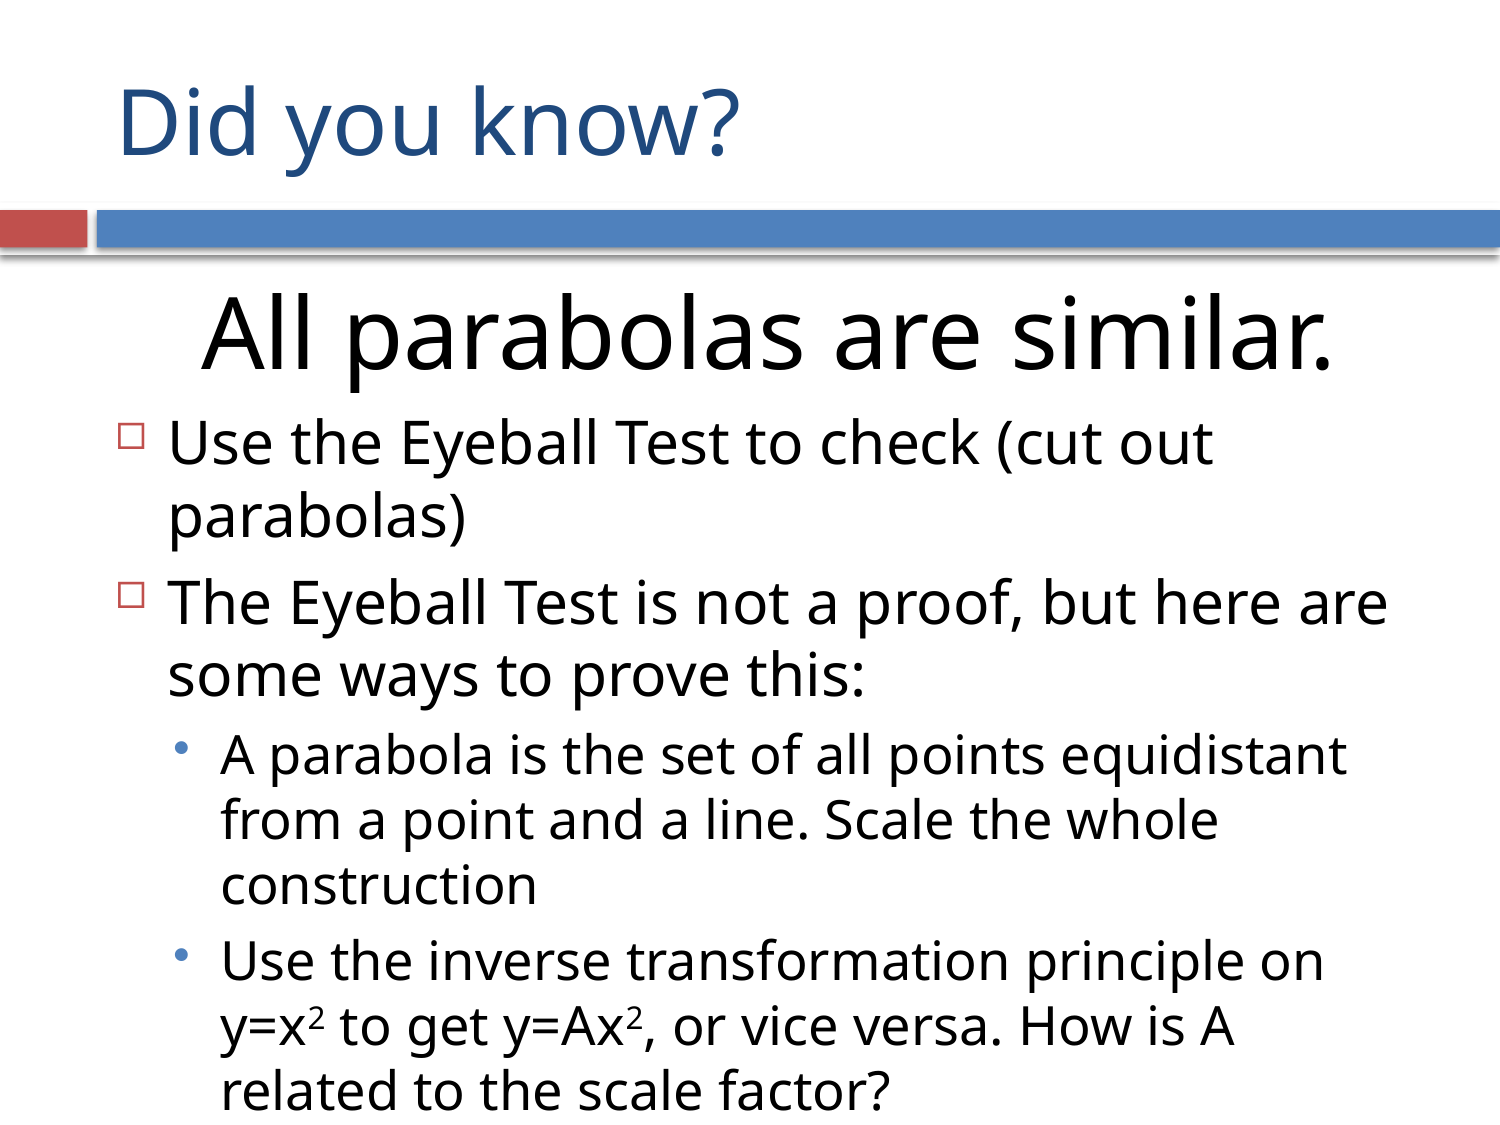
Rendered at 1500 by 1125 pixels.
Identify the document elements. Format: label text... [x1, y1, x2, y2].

list All parabolas are similar. Use the Eyeball Test to check (cut out parabolas) The Eyeball Test is not a proof, but here are some ways to prove this: A parabola is the set of all points equidistant from a point and a line. Scale the whole construction Use the inverse transformation principle on y=x2 to get y=Ax2, or vice versa. How is A related to the scale factor? [100, 262, 1438, 1055]
title Did you know? [100, 37, 1438, 200]
